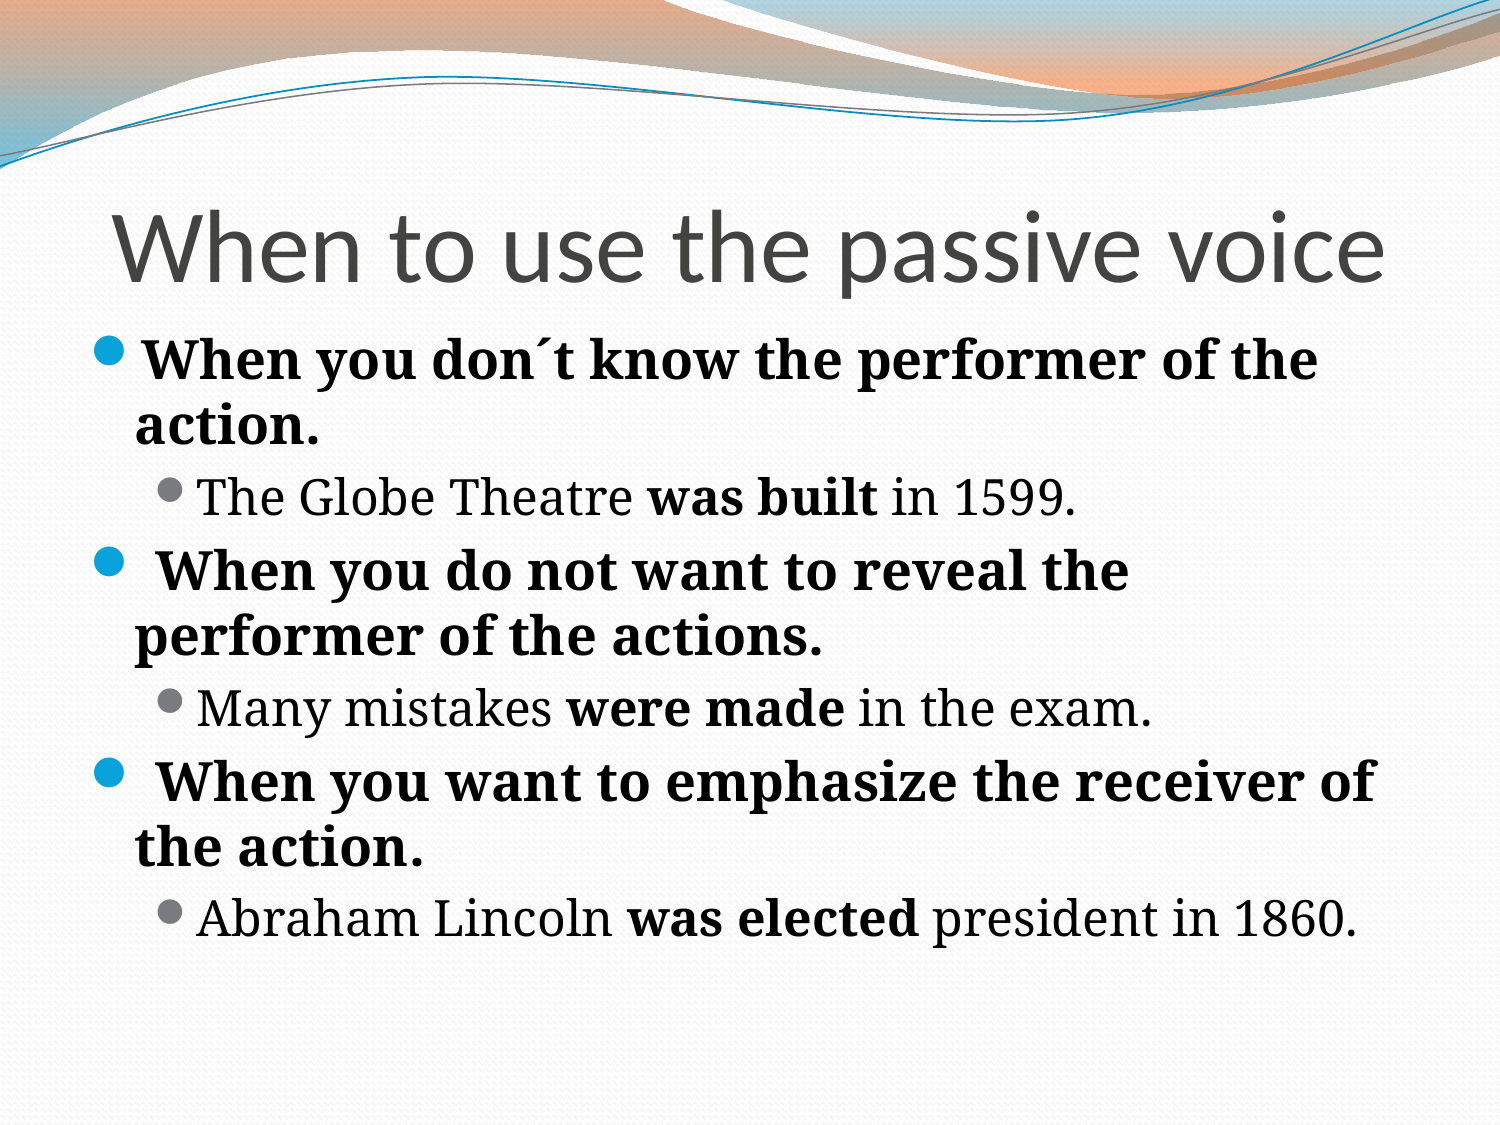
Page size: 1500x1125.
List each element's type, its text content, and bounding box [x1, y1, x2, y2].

title When to use the passive voice [75, 115, 1425, 303]
list When you don´t know the performer of the action. The Globe Theatre was built in 1599. When you do not want to reveal the performer of the actions. Many mistakes were made in the exam. When you want to emphasize the receiver of the action. Abraham Lincoln was elected president in 1860. [75, 317, 1425, 1038]
